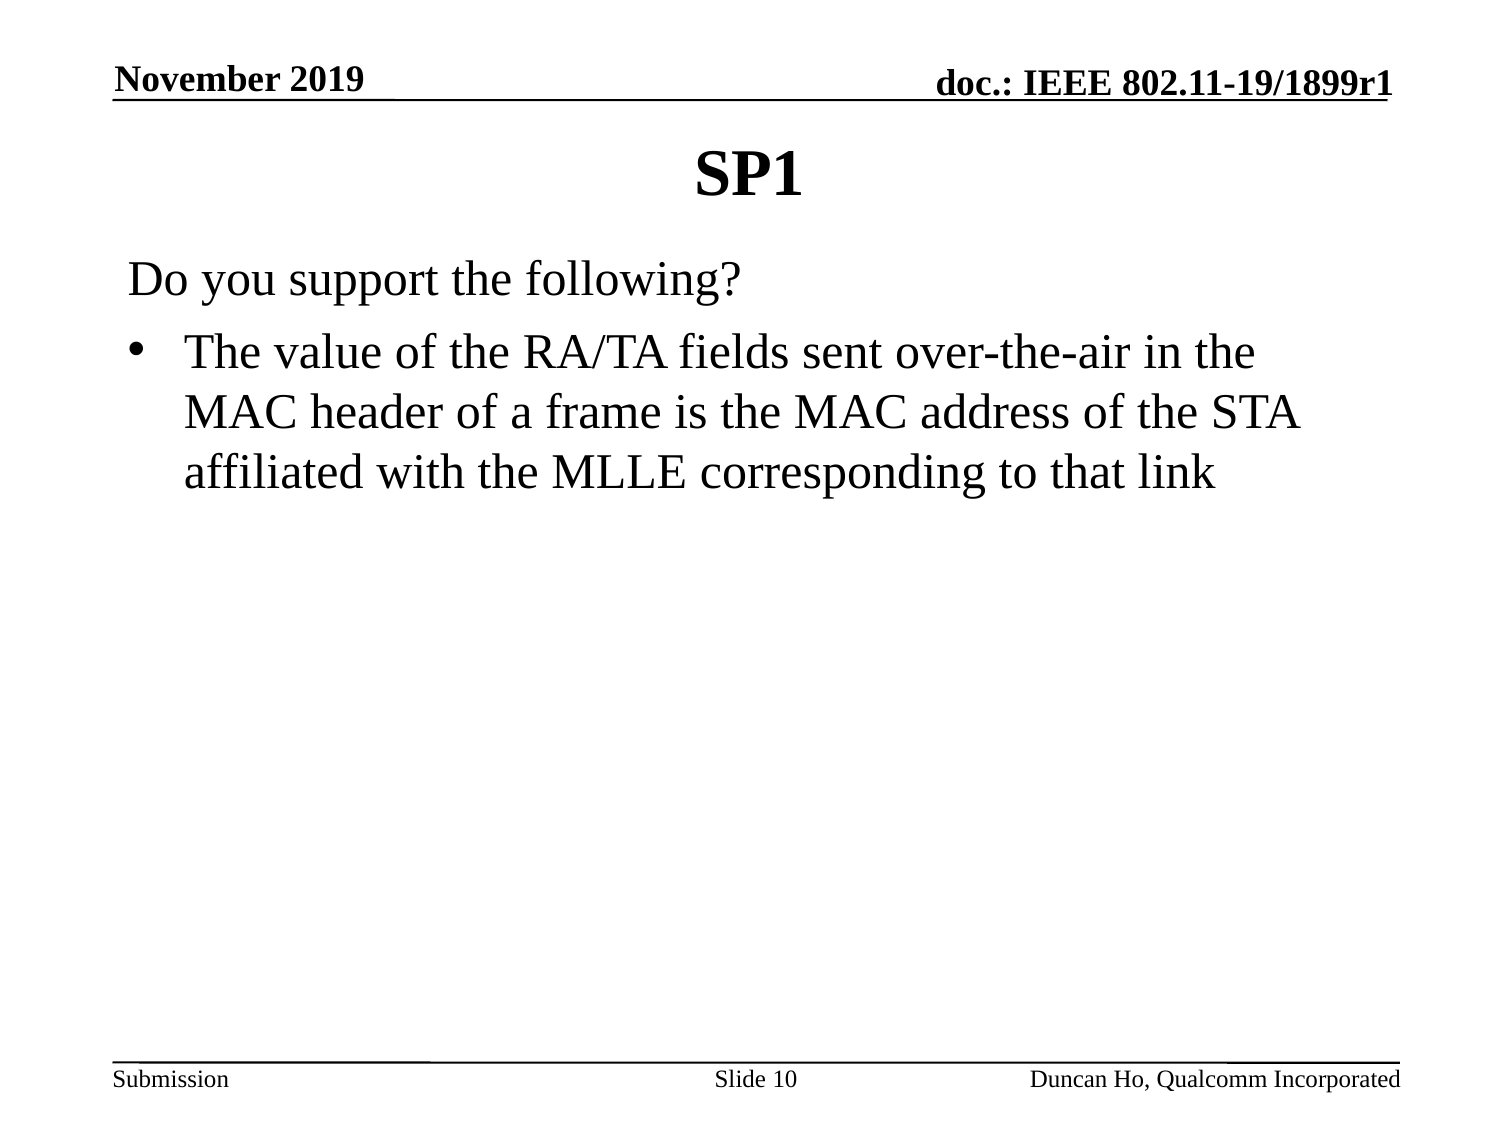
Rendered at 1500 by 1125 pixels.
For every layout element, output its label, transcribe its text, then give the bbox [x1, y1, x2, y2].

footer Duncan Ho, Qualcomm Incorporated [878, 1061, 1402, 1093]
list Do you support the following? The value of the RA/TA fields sent over-the-air in the MAC header of a frame is the MAC address of the STA affiliated with the MLLE corresponding to that link [112, 238, 1388, 1013]
slide_number Slide 10 [712, 1061, 800, 1123]
title SP1 [112, 112, 1388, 226]
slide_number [114, 54, 423, 100]
